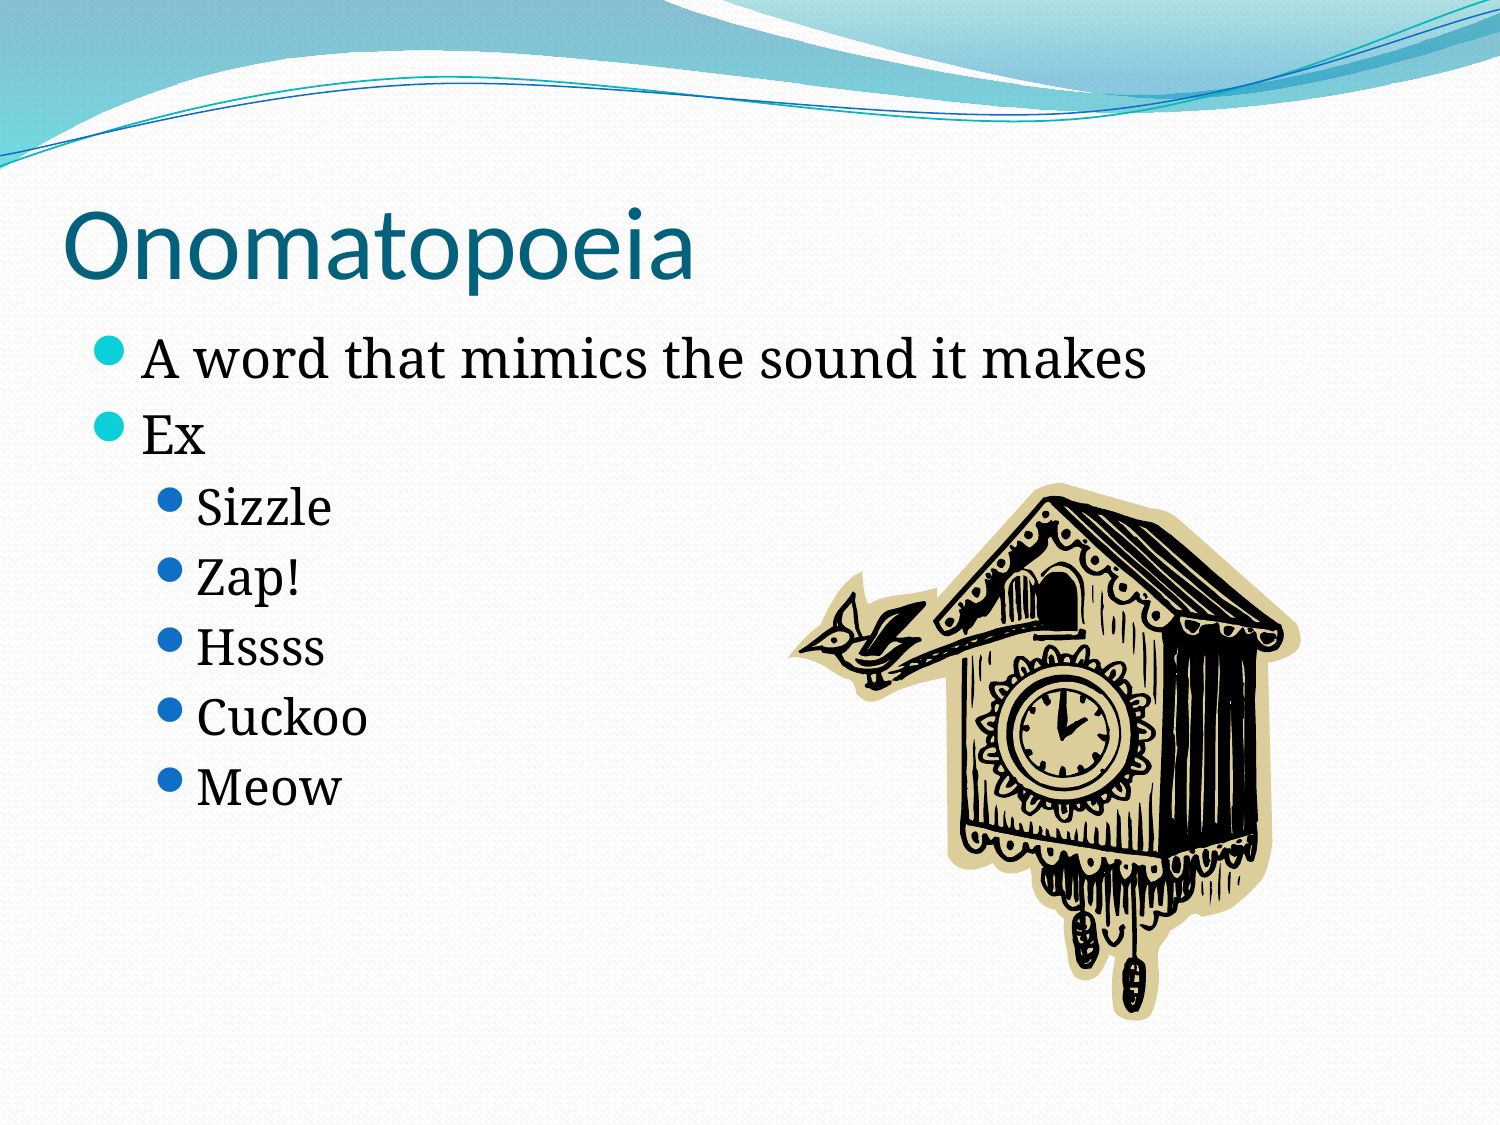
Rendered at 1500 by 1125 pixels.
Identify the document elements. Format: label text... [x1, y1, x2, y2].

picture [787, 482, 1302, 1022]
title Onomatopoeia [62, 112, 1413, 300]
list A word that mimics the sound it makes Ex Sizzle Zap! Hssss Cuckoo Meow [75, 317, 1425, 1038]
